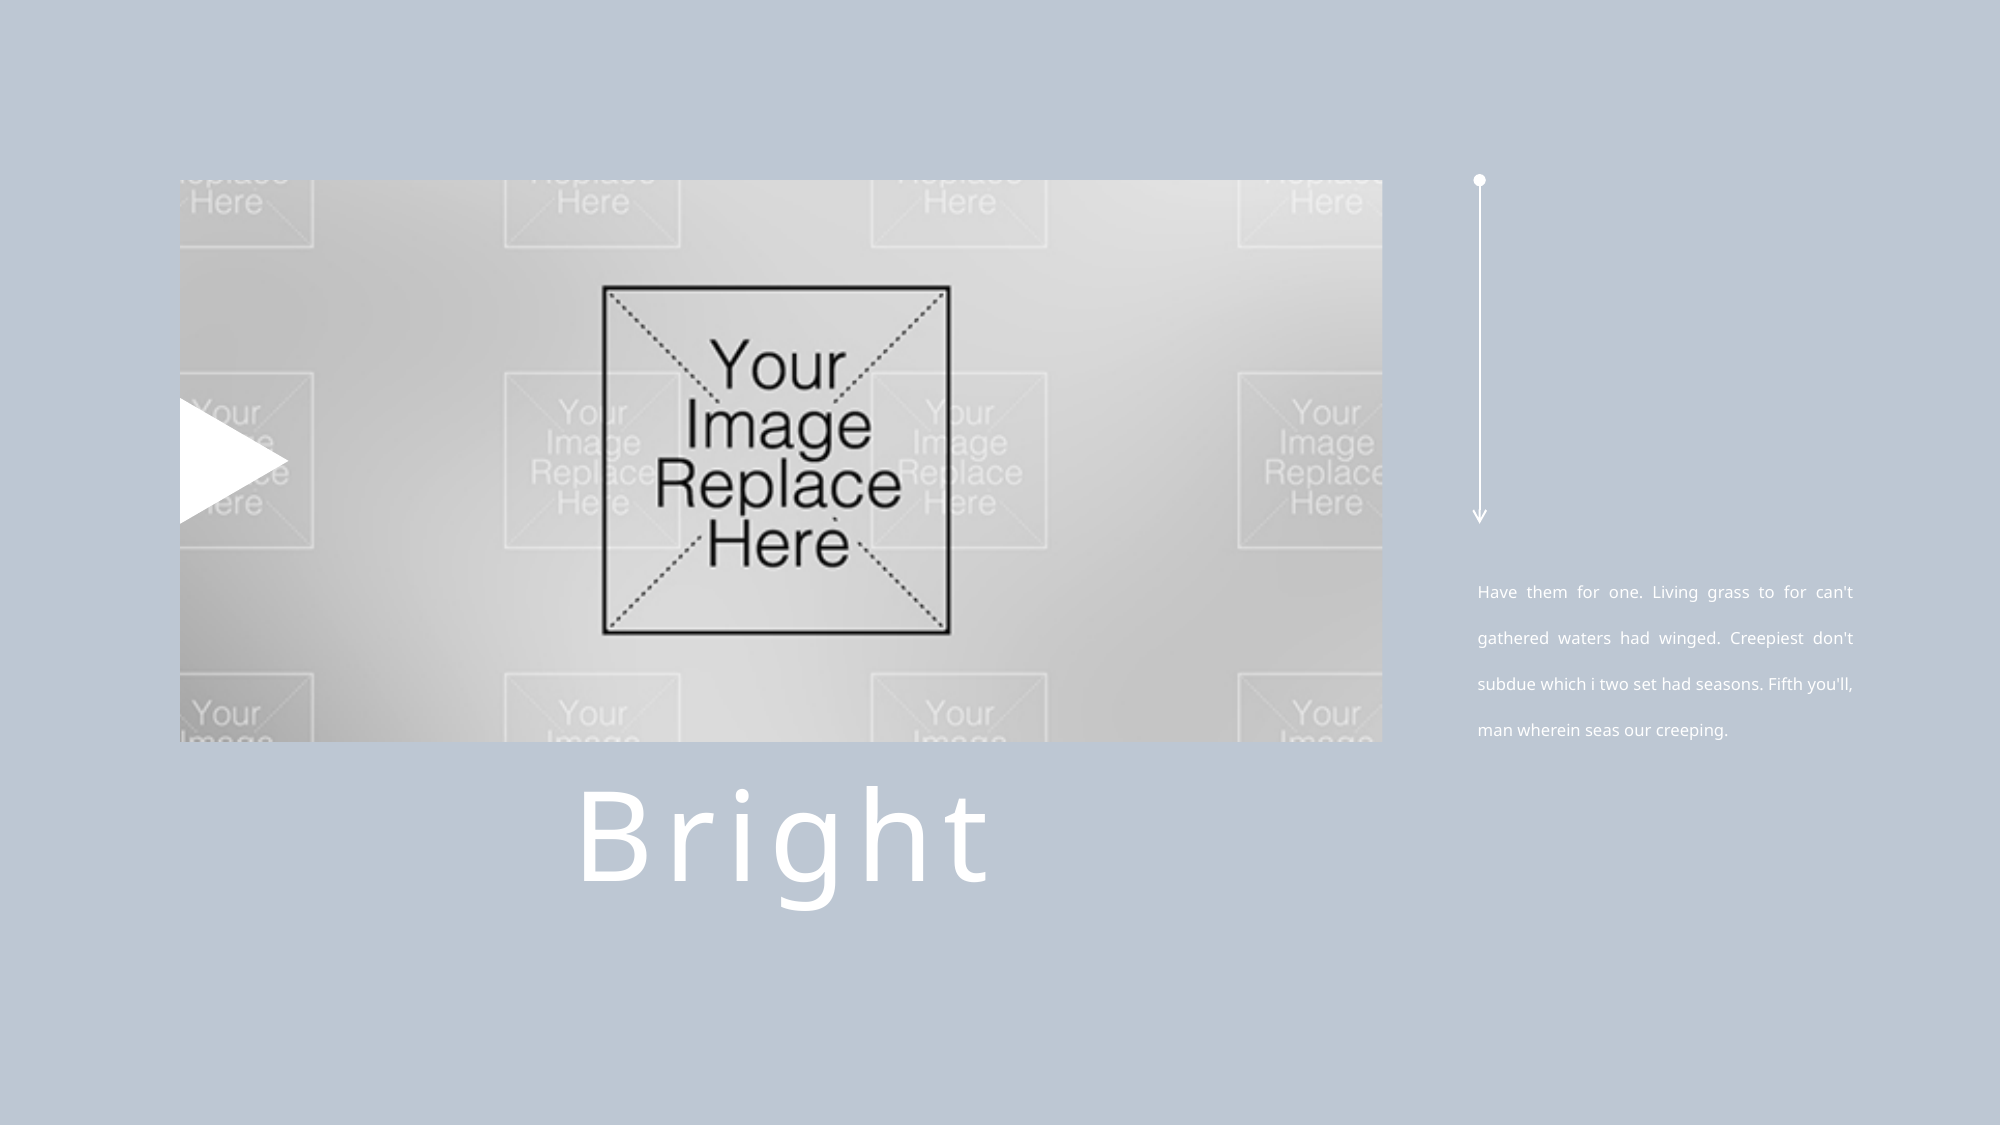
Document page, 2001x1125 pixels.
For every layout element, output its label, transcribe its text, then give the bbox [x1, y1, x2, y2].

picture [180, 180, 1383, 742]
text_box Have them for one. Living grass to for can't gathered waters had winged. Creepiest don't subdue which i two set had seasons. Fifth you'll, man wherein seas our creeping. [1463, 548, 1869, 747]
text_box [0, 0, 2000, 1125]
text_box Bright [321, 748, 1242, 914]
